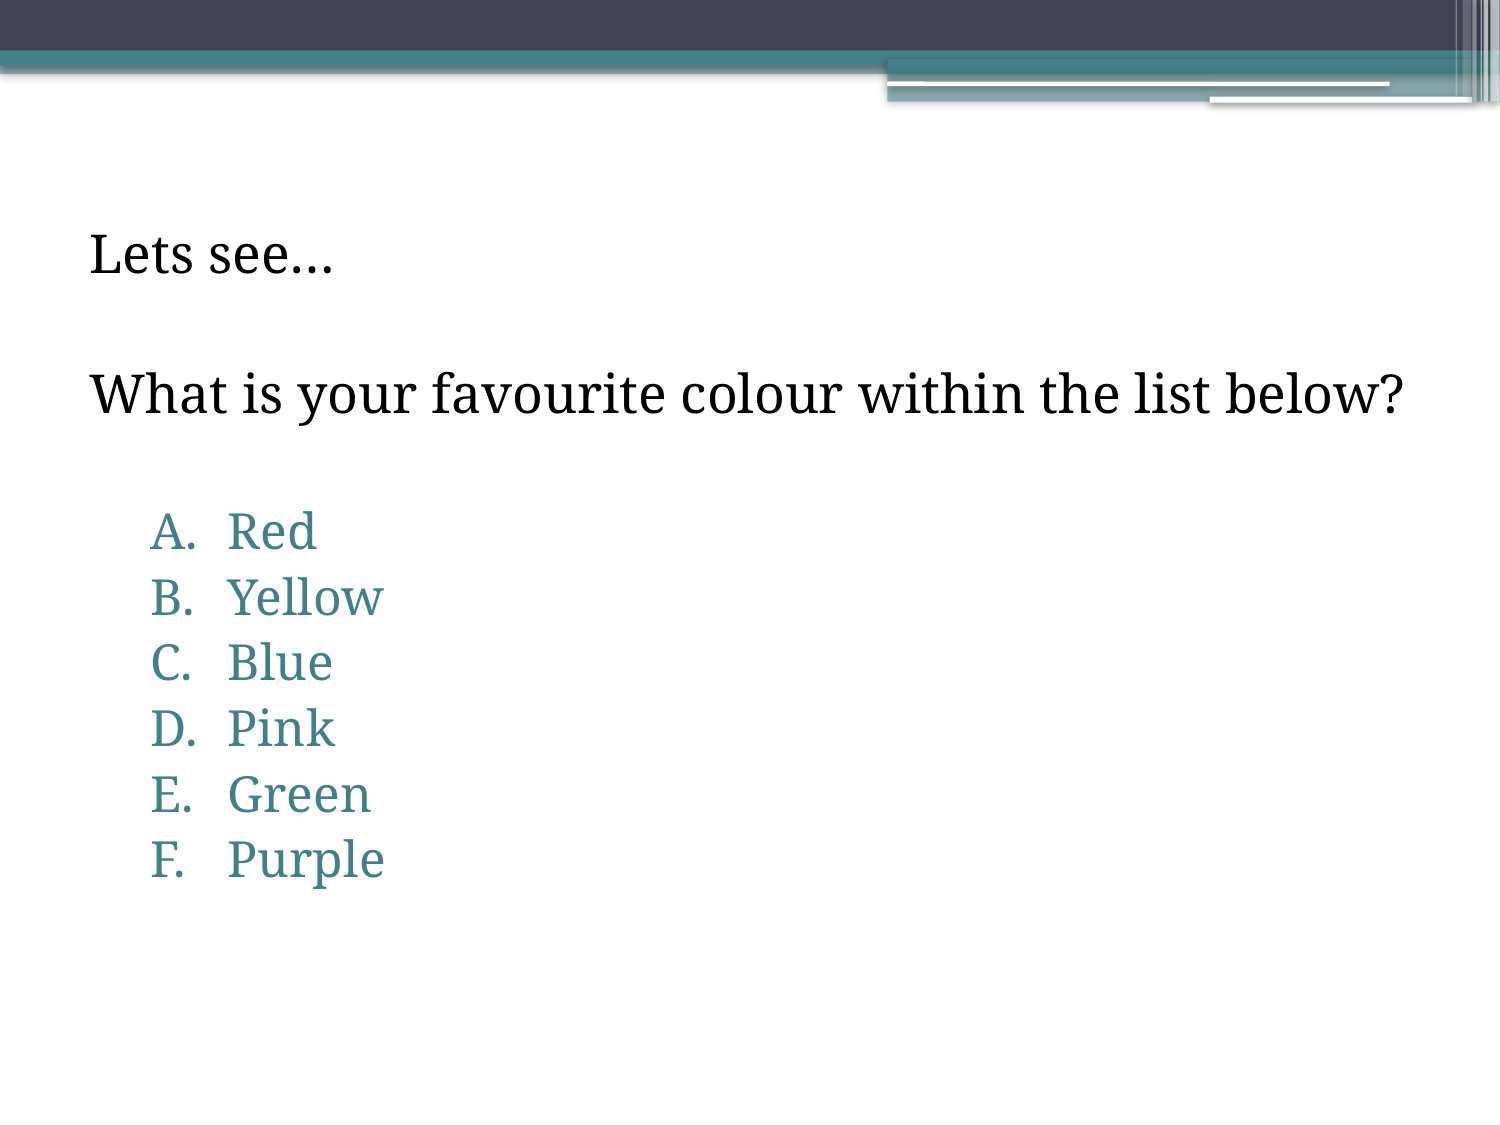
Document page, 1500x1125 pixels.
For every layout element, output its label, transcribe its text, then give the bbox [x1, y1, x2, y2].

list Lets see… What is your favourite colour within the list below? Red Yellow Blue Pink Green Purple [75, 212, 1425, 922]
